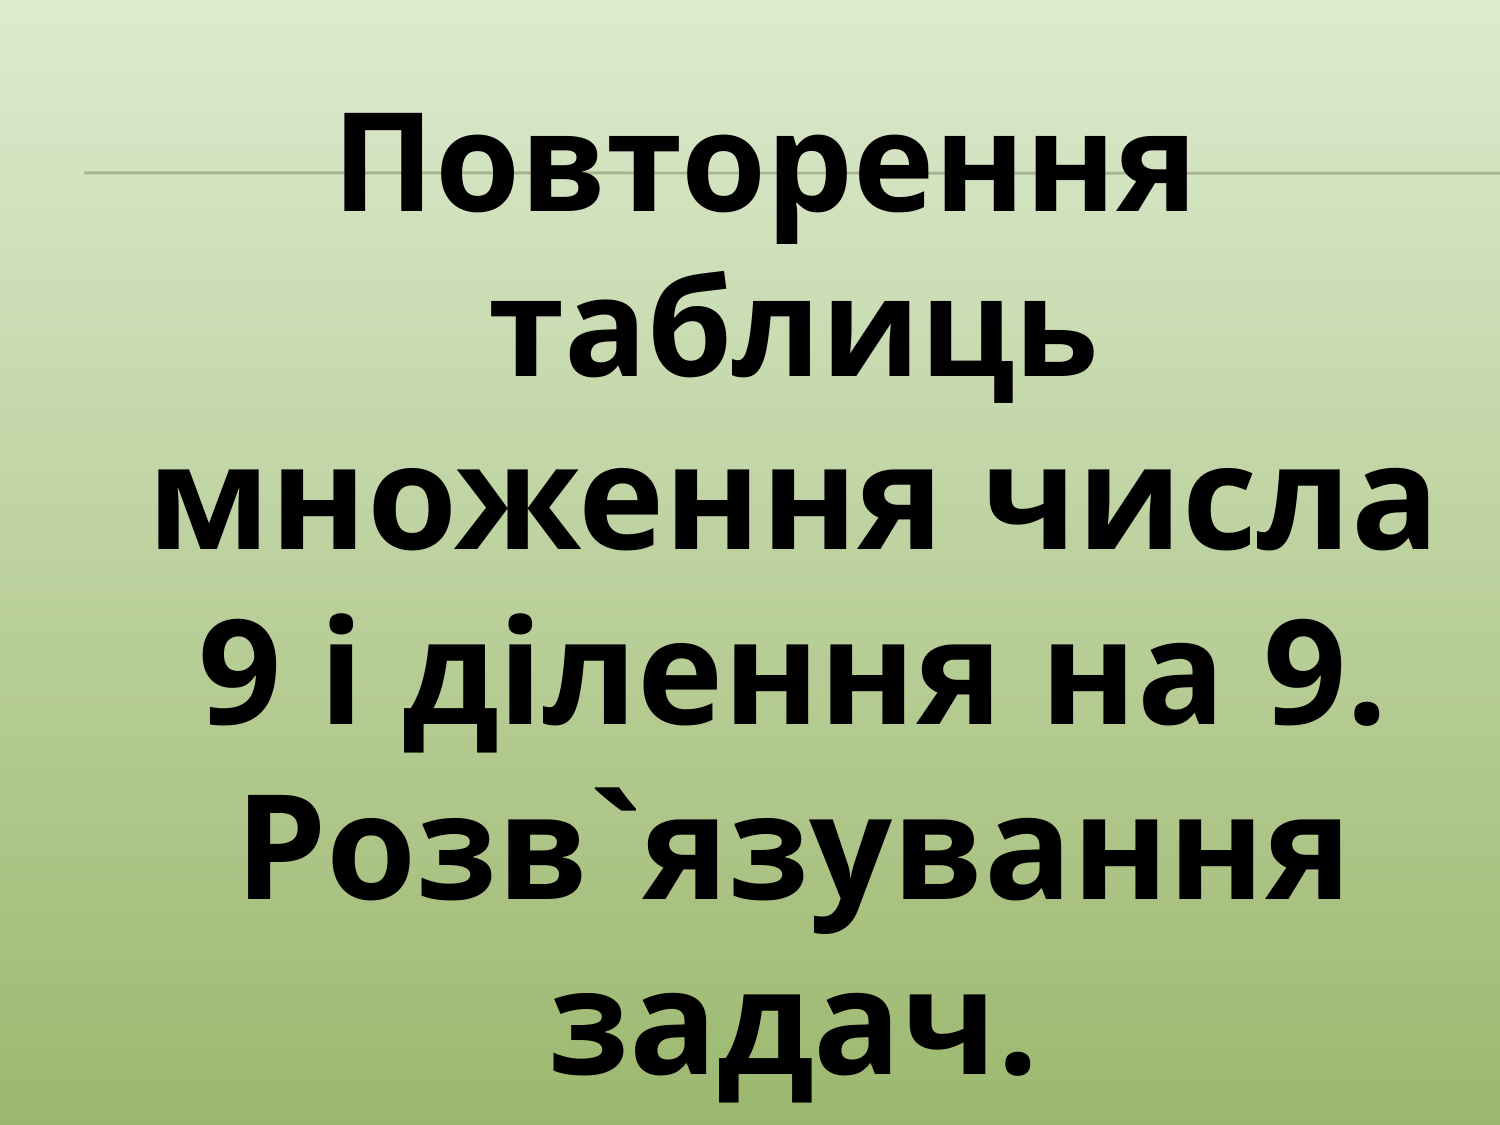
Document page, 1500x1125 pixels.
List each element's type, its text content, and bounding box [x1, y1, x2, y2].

list Повторення таблиць множення числа 9 і ділення на 9. Розв`язування задач. [52, 66, 1479, 999]
